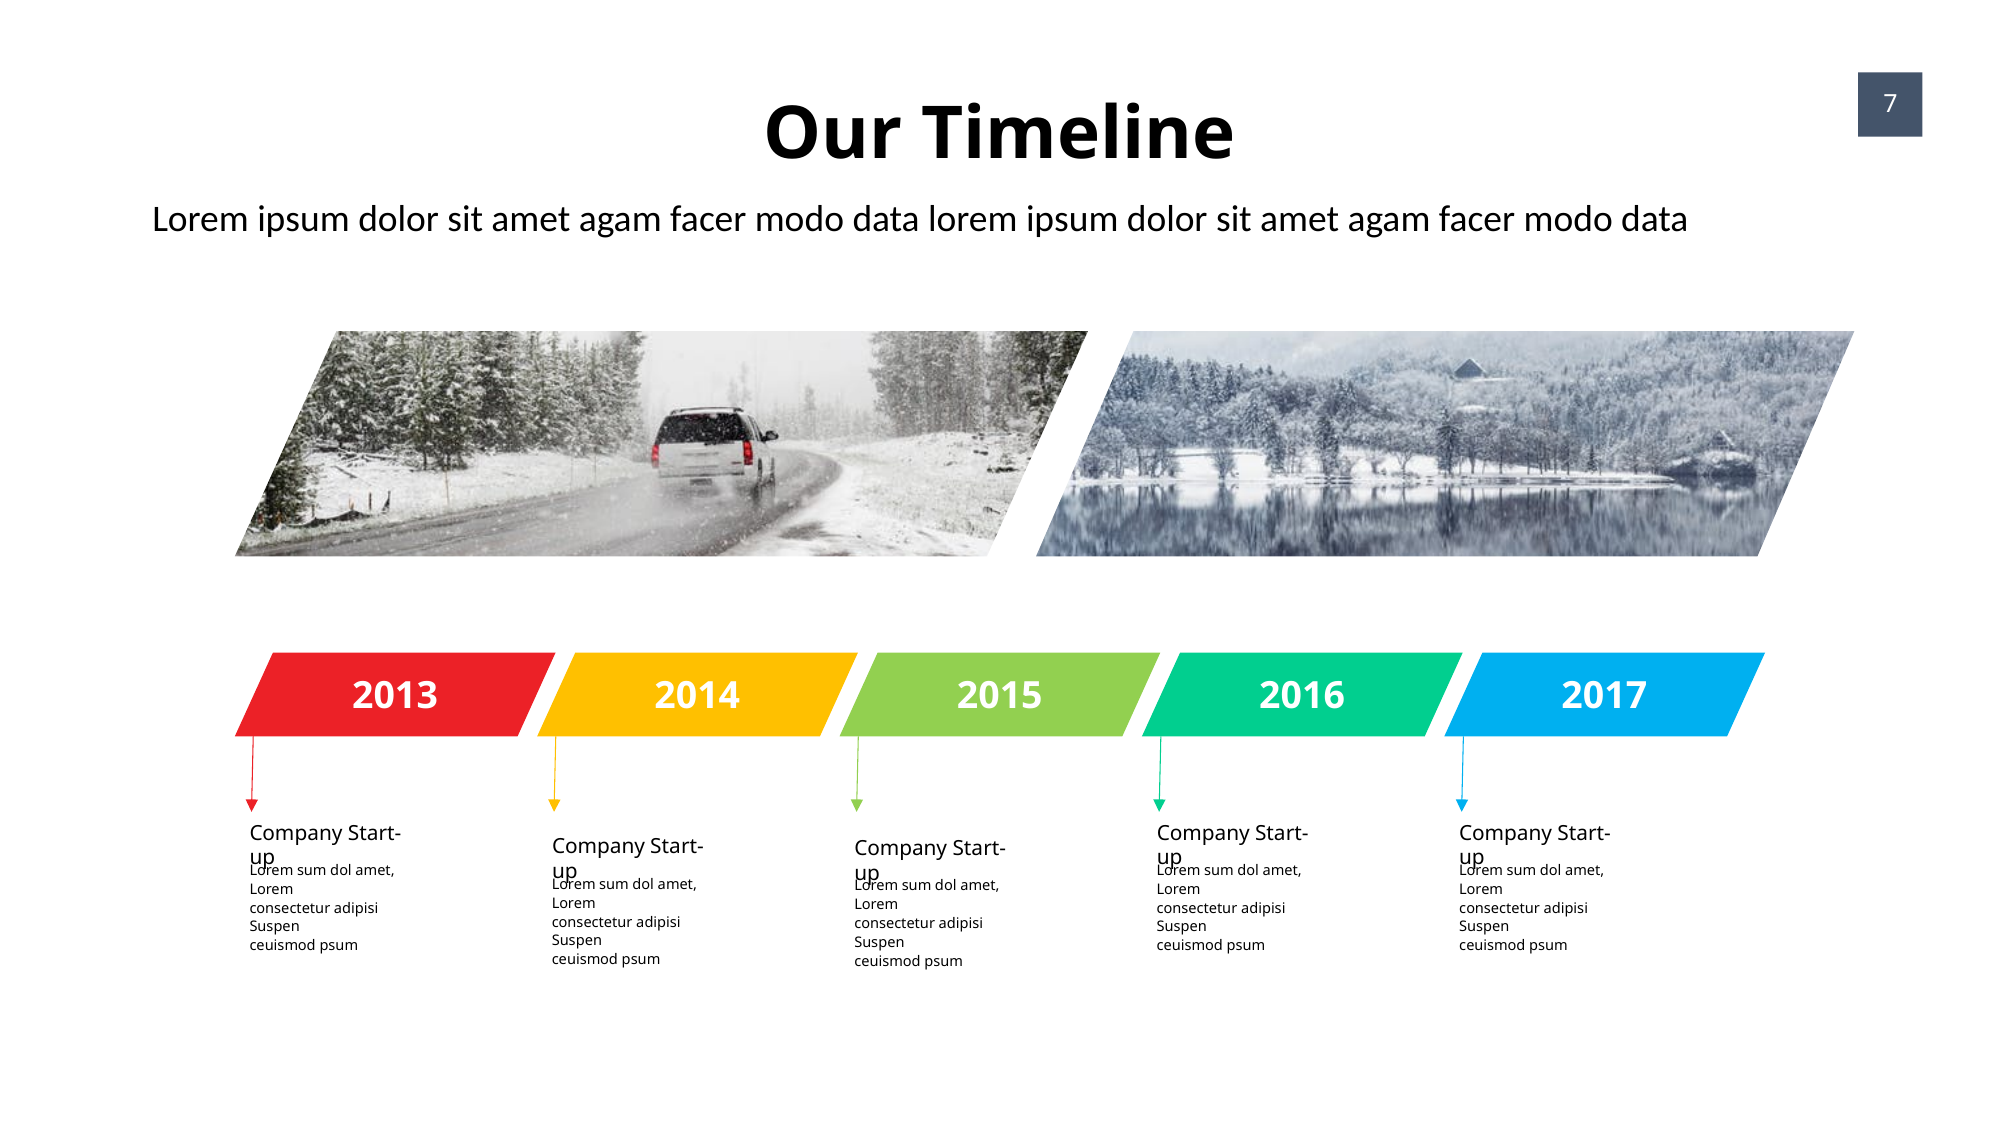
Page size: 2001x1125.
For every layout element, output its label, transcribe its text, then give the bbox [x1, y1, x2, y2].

text_box 2017 [1546, 664, 1663, 724]
text_box 2014 [639, 664, 756, 724]
title Our Timeline [137, 78, 1863, 191]
text_box [234, 652, 556, 737]
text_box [537, 825, 748, 939]
text_box 2013 [337, 664, 453, 724]
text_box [1141, 811, 1353, 925]
text_box 2015 [942, 664, 1058, 724]
subtitle Lorem ipsum dolor sit amet agam facer modo data lorem ipsum dolor sit amet agam facer modo data [137, 191, 1863, 227]
picture [234, 331, 1855, 557]
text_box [234, 811, 446, 925]
text_box [839, 652, 1161, 737]
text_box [1444, 811, 1655, 925]
text_box 2016 [1244, 664, 1361, 724]
text_box [1444, 652, 1766, 737]
text_box [1141, 652, 1463, 737]
text_box [537, 652, 858, 737]
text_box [839, 827, 1050, 940]
slide_number 7 [1863, 78, 1927, 130]
